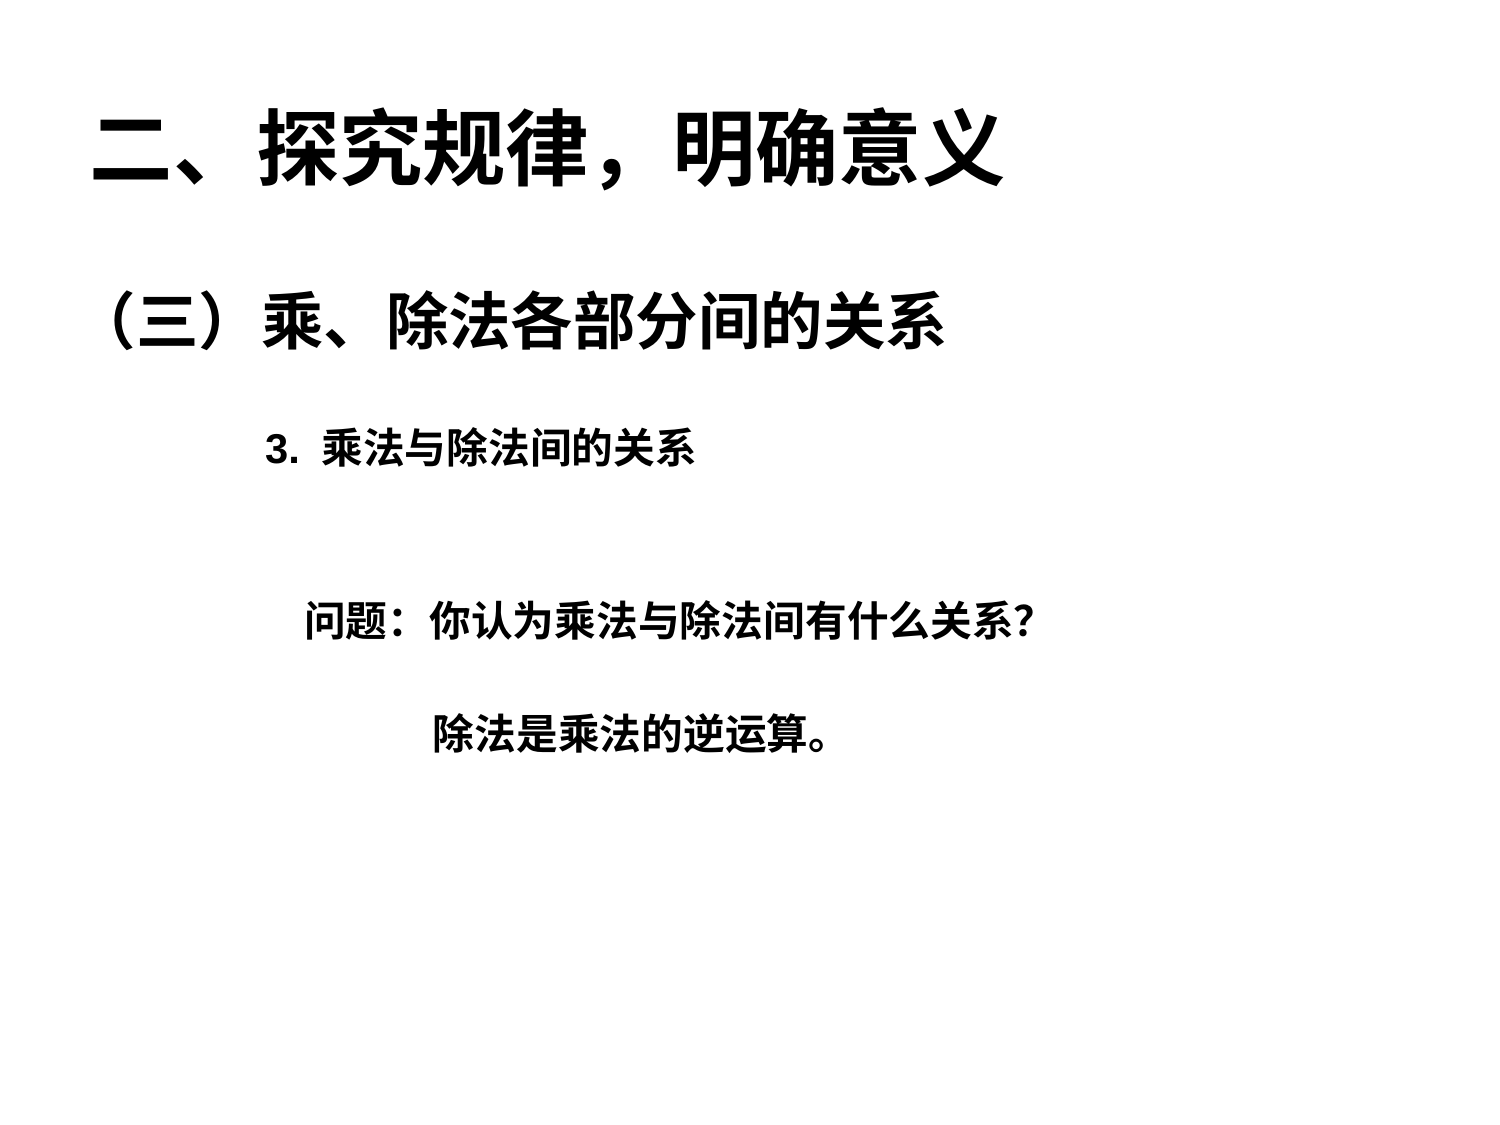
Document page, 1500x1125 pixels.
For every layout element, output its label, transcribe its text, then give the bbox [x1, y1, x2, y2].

text_box 二、探究规律，明确意义 [74, 66, 1336, 206]
text_box 问题：你认为乘法与除法间有什么关系？ [289, 577, 1259, 652]
text_box 除法是乘法的逆运算。 [418, 690, 987, 765]
text_box 3. 乘法与除法间的关系 [250, 404, 849, 480]
text_box （三）乘、除法各部分间的关系 [59, 259, 1068, 365]
